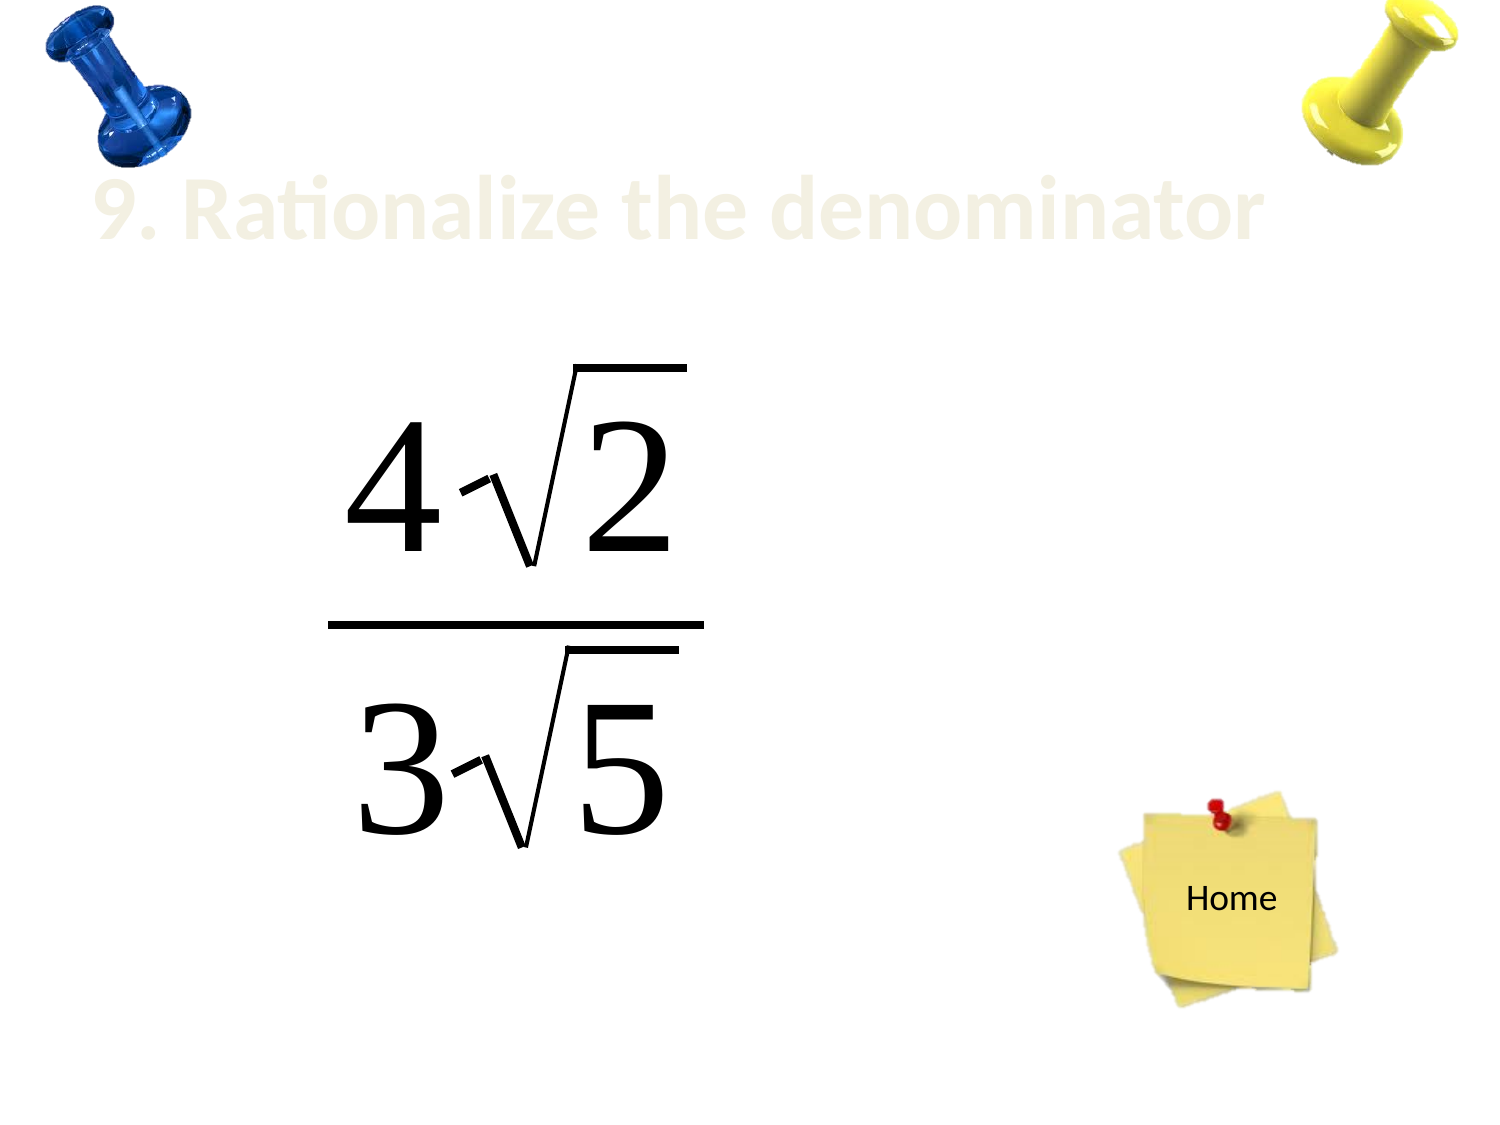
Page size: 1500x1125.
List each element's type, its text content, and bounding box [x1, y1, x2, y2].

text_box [955, 787, 1500, 1015]
picture [1287, 0, 1467, 201]
picture [37, 0, 204, 201]
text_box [295, 339, 737, 879]
title 9. Rationalize the denominator [75, 109, 1425, 297]
